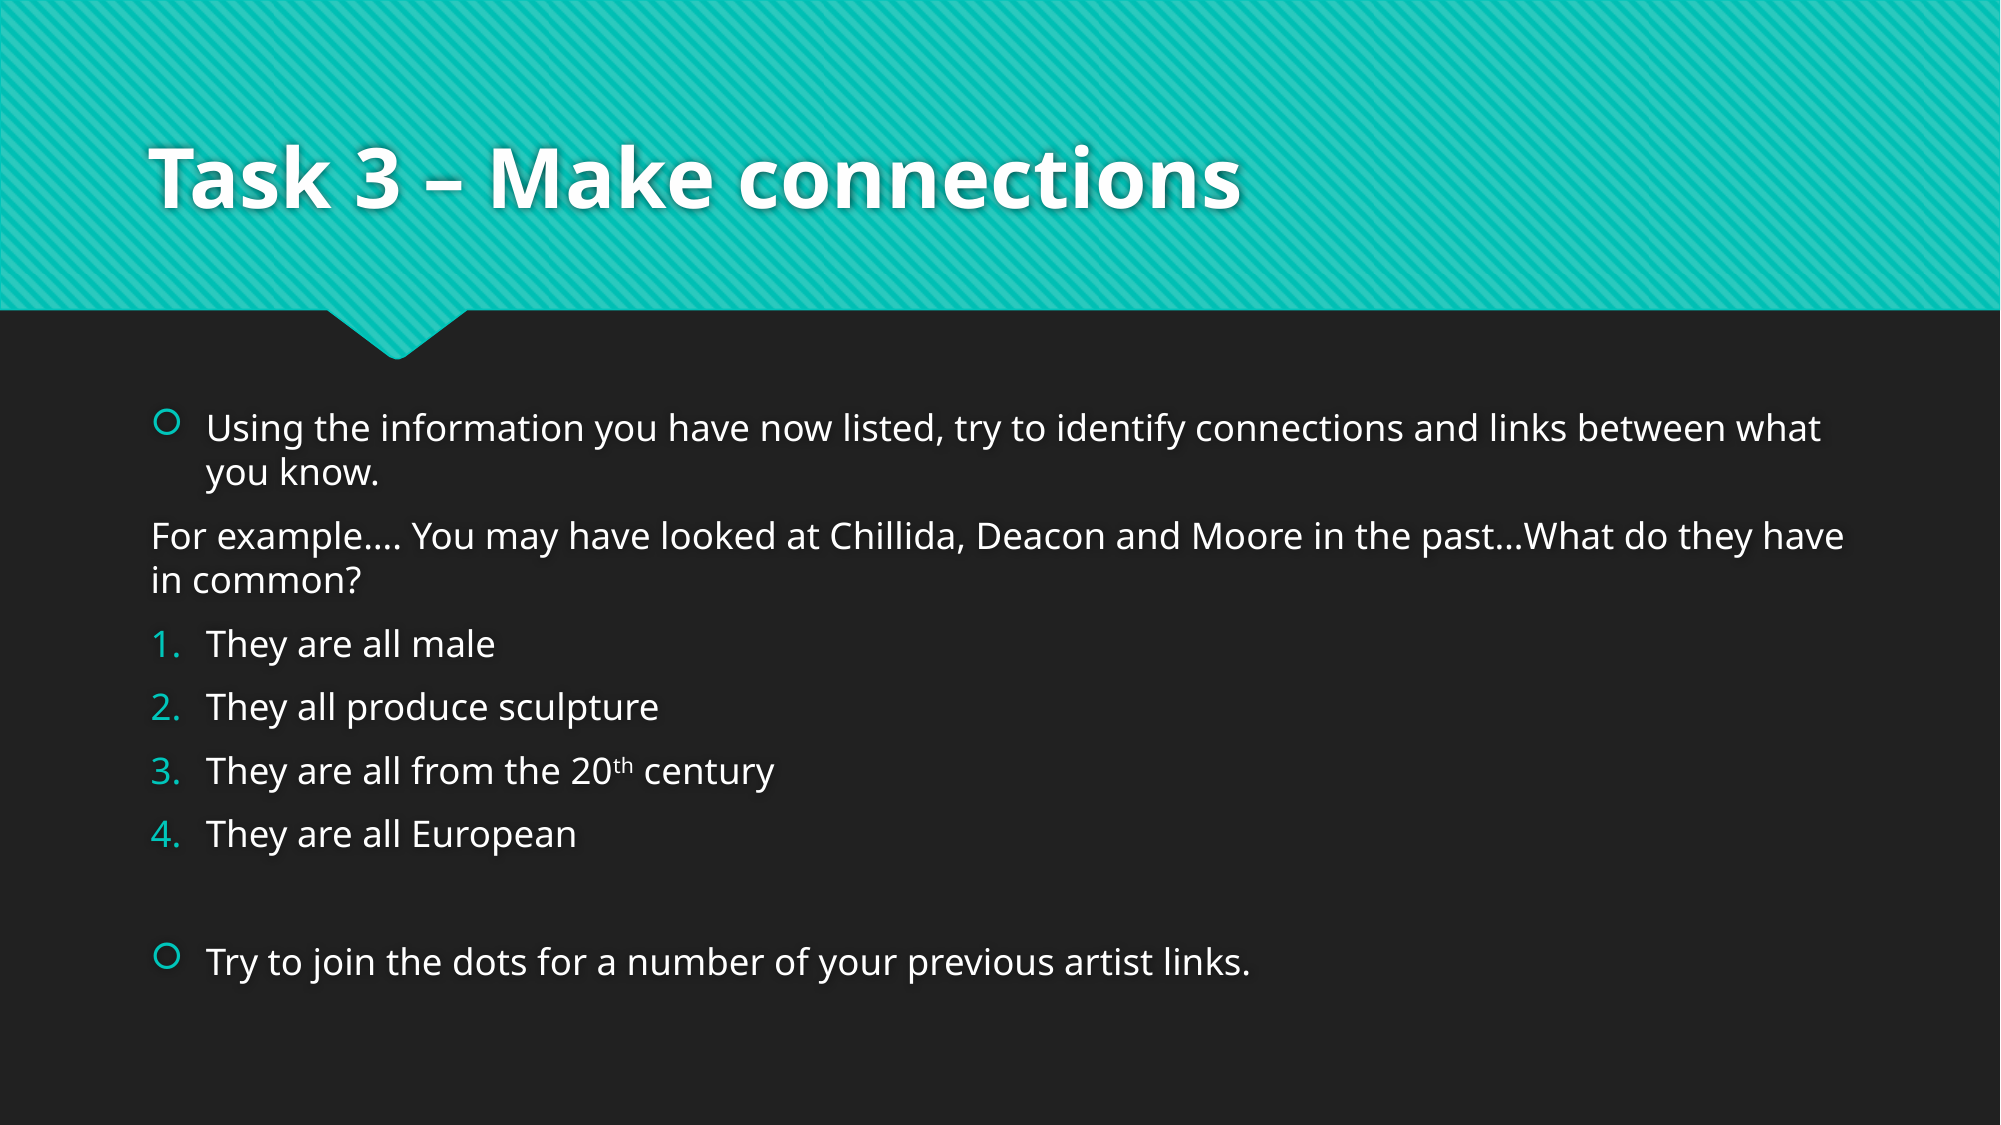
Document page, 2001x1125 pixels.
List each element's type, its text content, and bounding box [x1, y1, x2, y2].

list Using the information you have now listed, try to identify connections and links between what you know. For example…. You may have looked at Chillida, Deacon and Moore in the past…What do they have in common? They are all male They all produce sculpture They are all from the 20th century They are all European Try to join the dots for a number of your previous artist links. [135, 397, 1868, 994]
title Task 3 – Make connections [132, 73, 1868, 233]
